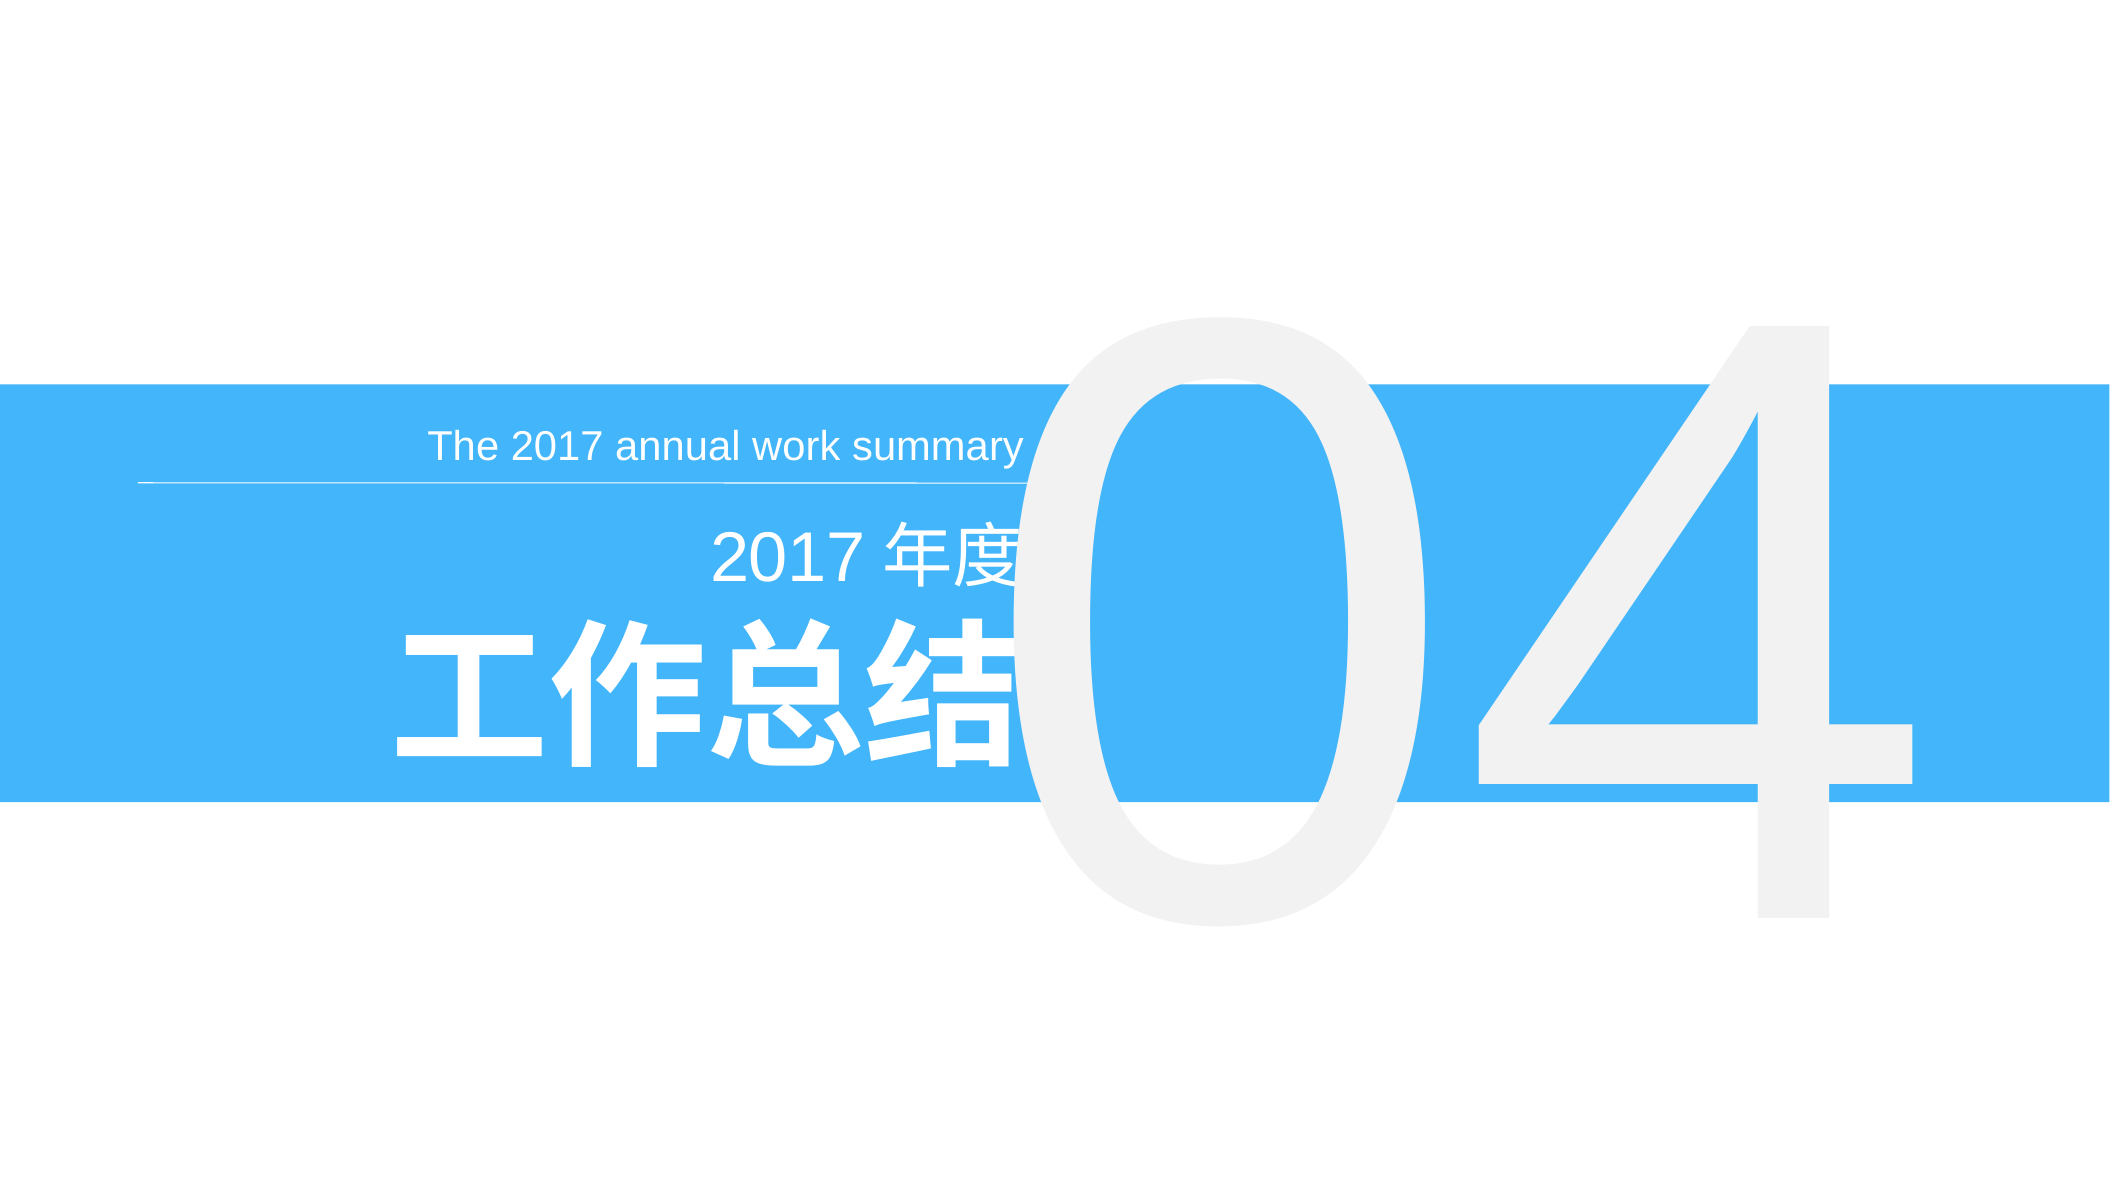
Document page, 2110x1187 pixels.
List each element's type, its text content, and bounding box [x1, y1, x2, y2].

text_box 2017年度 工作总结 [375, 503, 965, 793]
text_box 04 [965, 50, 1953, 1098]
text_box [1953, 384, 2110, 803]
text_box [0, 384, 965, 803]
text_box The 2017 annual work summary [412, 411, 965, 476]
